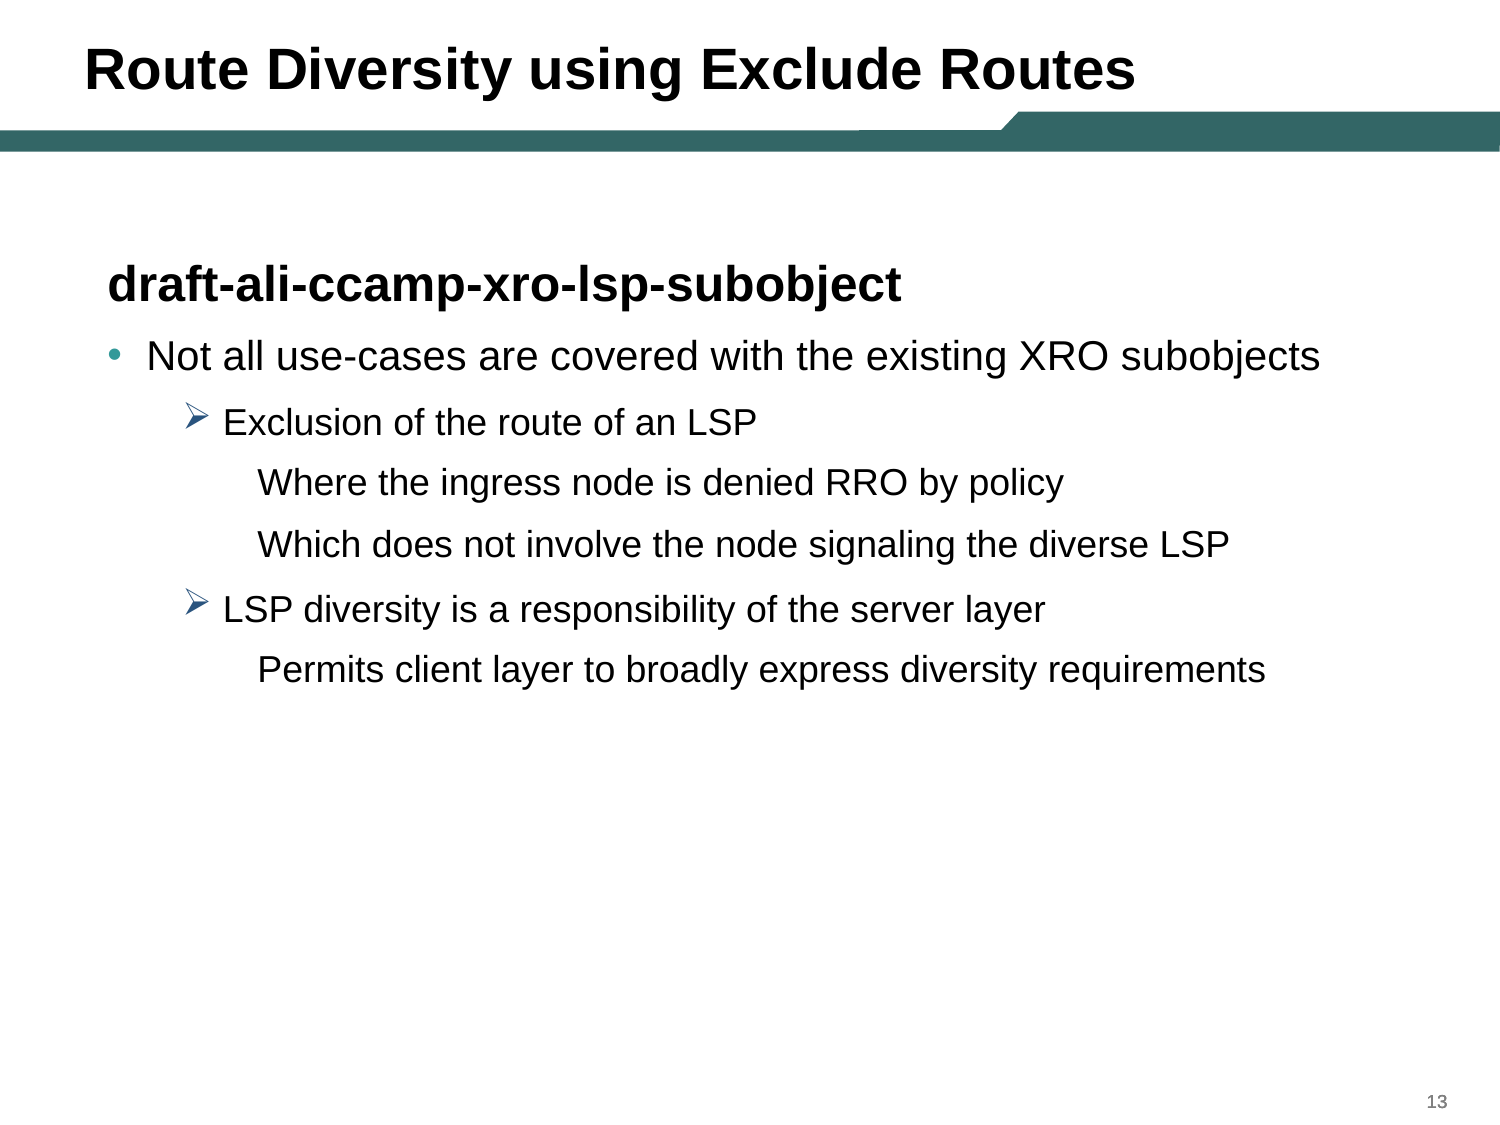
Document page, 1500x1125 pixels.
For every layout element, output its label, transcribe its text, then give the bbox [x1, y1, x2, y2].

list draft-ali-ccamp-xro-lsp-subobject Not all use-cases are covered with the existing XRO subobjects Exclusion of the route of an LSP Where the ingress node is denied RRO by policy Which does not involve the node signaling the diverse LSP LSP diversity is a responsibility of the server layer Permits client layer to broadly express diversity requirements [93, 238, 1397, 885]
title Route Diversity using Exclude Routes [71, 0, 1409, 109]
